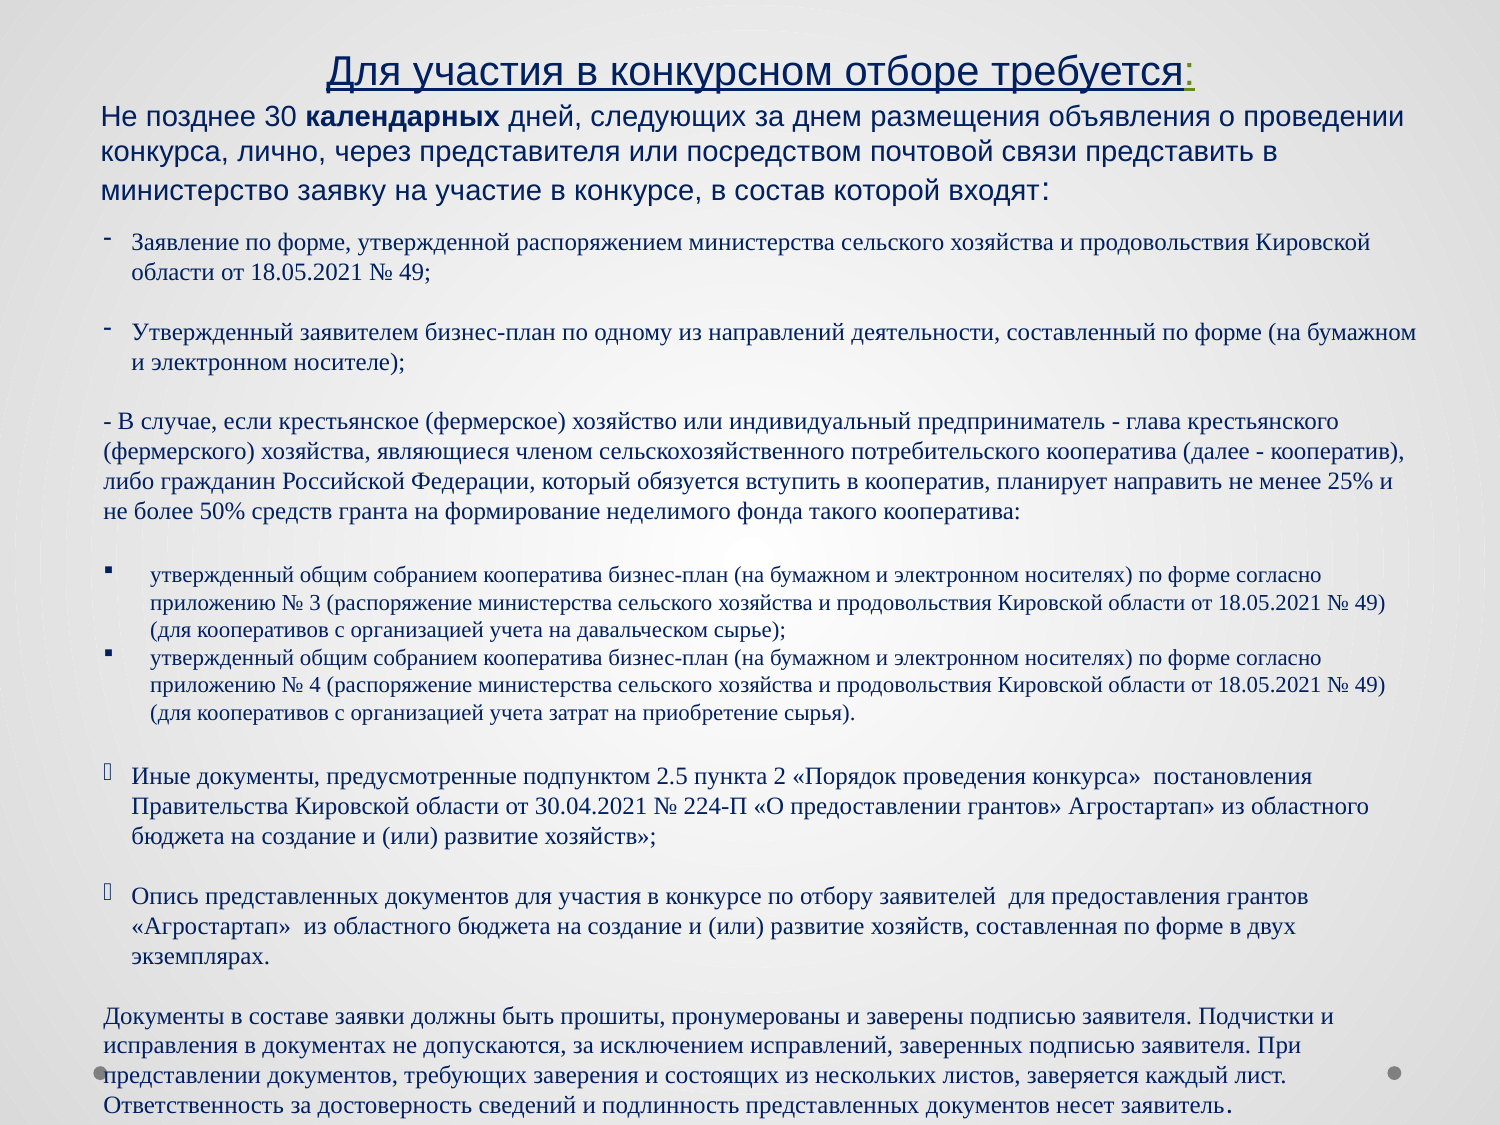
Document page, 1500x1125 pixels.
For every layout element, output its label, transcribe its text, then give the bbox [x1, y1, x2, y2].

title Для участия в конкурсном отборе требуется: [123, 54, 1399, 89]
text_box Заявление по форме, утвержденной распоряжением министерства сельского хозяйства и продовольствия Кировской области от 18.05.2021 № 49; Утвержденный заявителем бизнес-план по одному из направлений деятельности, составленный по форме (на бумажном и электронном носителе); - В случае, если крестьянское (фермерское) хозяйство или индивидуальный предприниматель - глава крестьянского (фермерского) хозяйства, являющиеся членом сельскохозяйственного потребительского кооператива (далее - кооператив), либо гражданин Российской Федерации, который обязуется вступить в кооператив, планирует направить не менее 25% и не более 50% средств гранта на формирование неделимого фонда такого кооператива: утвержденный общим собранием кооператива бизнес-план (на бумажном и электронном носителях) по форме согласно приложению № 3 (распоряжение министерства сельского хозяйства и продовольствия Кировской области от 18.05.2021 № 49) (для кооперативов с организацией учета на давальческом сырье); утвержденный общим собранием кооператива бизнес-план (на бумажном и электронном носителях) по форме согласно приложению № 4 (распоряжение министерства сельского хозяйства и продовольствия Кировской области от 18.05.2021 № 49) (для кооперативов с организацией учета затрат на приобретение сырья). Иные документы, предусмотренные подпунктом 2.5 пункта 2 «Порядок проведения конкурса» постановления Правительства Кировской области от 30.04.2021 № 224-П «О предоставлении грантов» Агростартап» из областного бюджета на создание и (или) развитие хозяйств»; Опись представленных документов для участия в конкурсе по отбору заявителей для предоставления грантов «Агростартап» из областного бюджета на создание и (или) развитие хозяйств, составленная по форме в двух экземплярах. Документы в составе заявки должны быть прошиты, пронумерованы и заверены подписью заявителя. Подчистки и исправления в документах не допускаются, за исключением исправлений, заверенных подписью заявителя. При представлении документов, требующих заверения и состоящих из нескольких листов, заверяется каждый лист. Ответственность за достоверность сведений и подлинность представленных документов несет заявитель. [88, 218, 1433, 1125]
text_box Не позднее 30 календарных дней, следующих за днем размещения объявления о проведении конкурса, лично, через представителя или посредством почтовой связи представить в министерство заявку на участие в конкурсе, в состав которой входят: [85, 89, 1468, 215]
